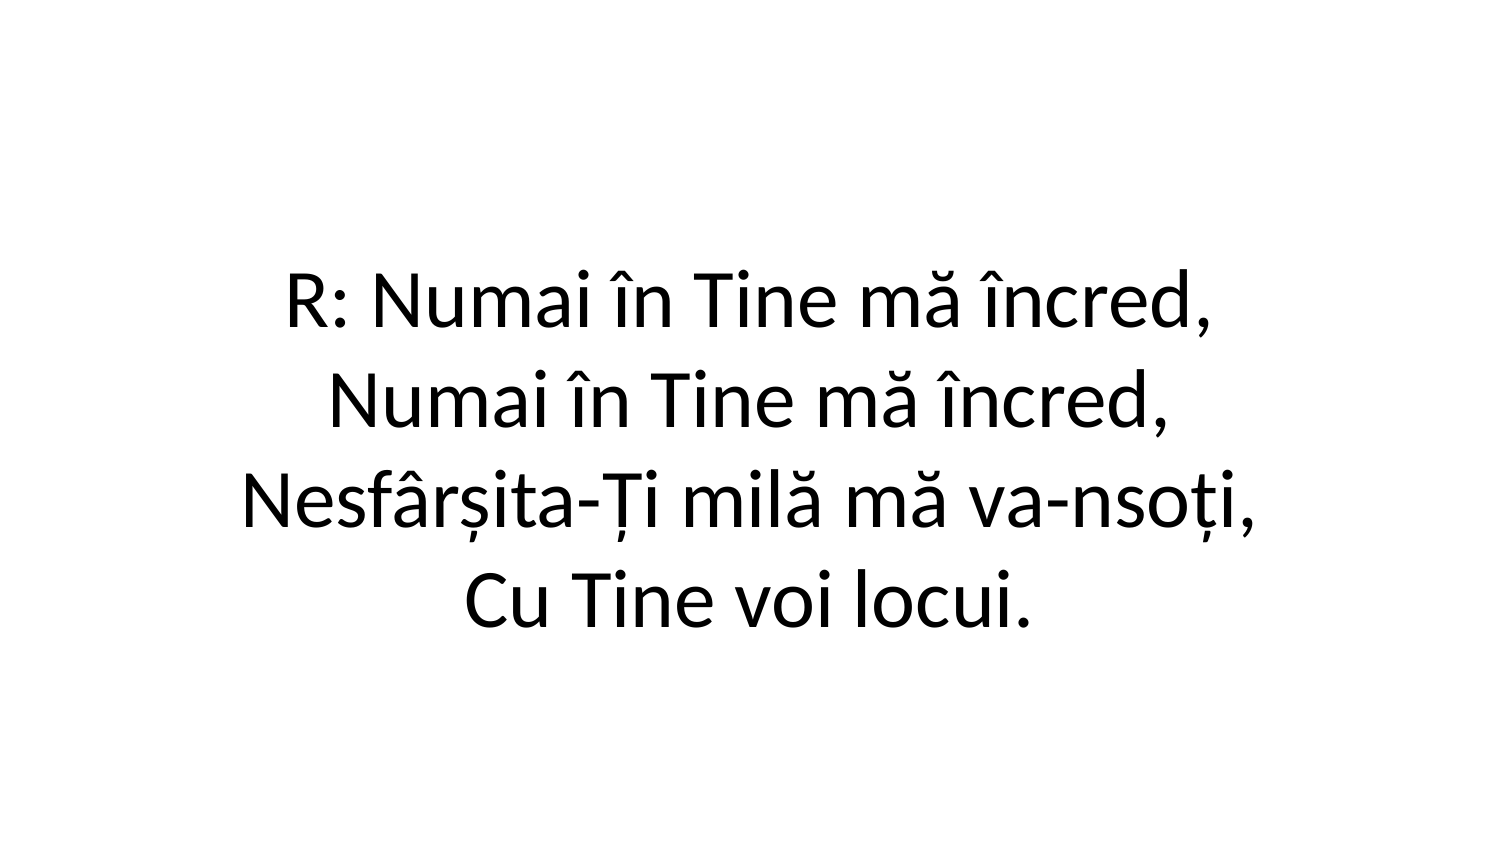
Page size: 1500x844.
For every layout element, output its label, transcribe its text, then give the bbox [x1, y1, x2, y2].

text_box R: Numai în Tine mă încred, Numai în Tine mă încred, Nesfârșita-Ți milă mă va-nsoți, Cu Tine voi locui. [225, 192, 1275, 652]
